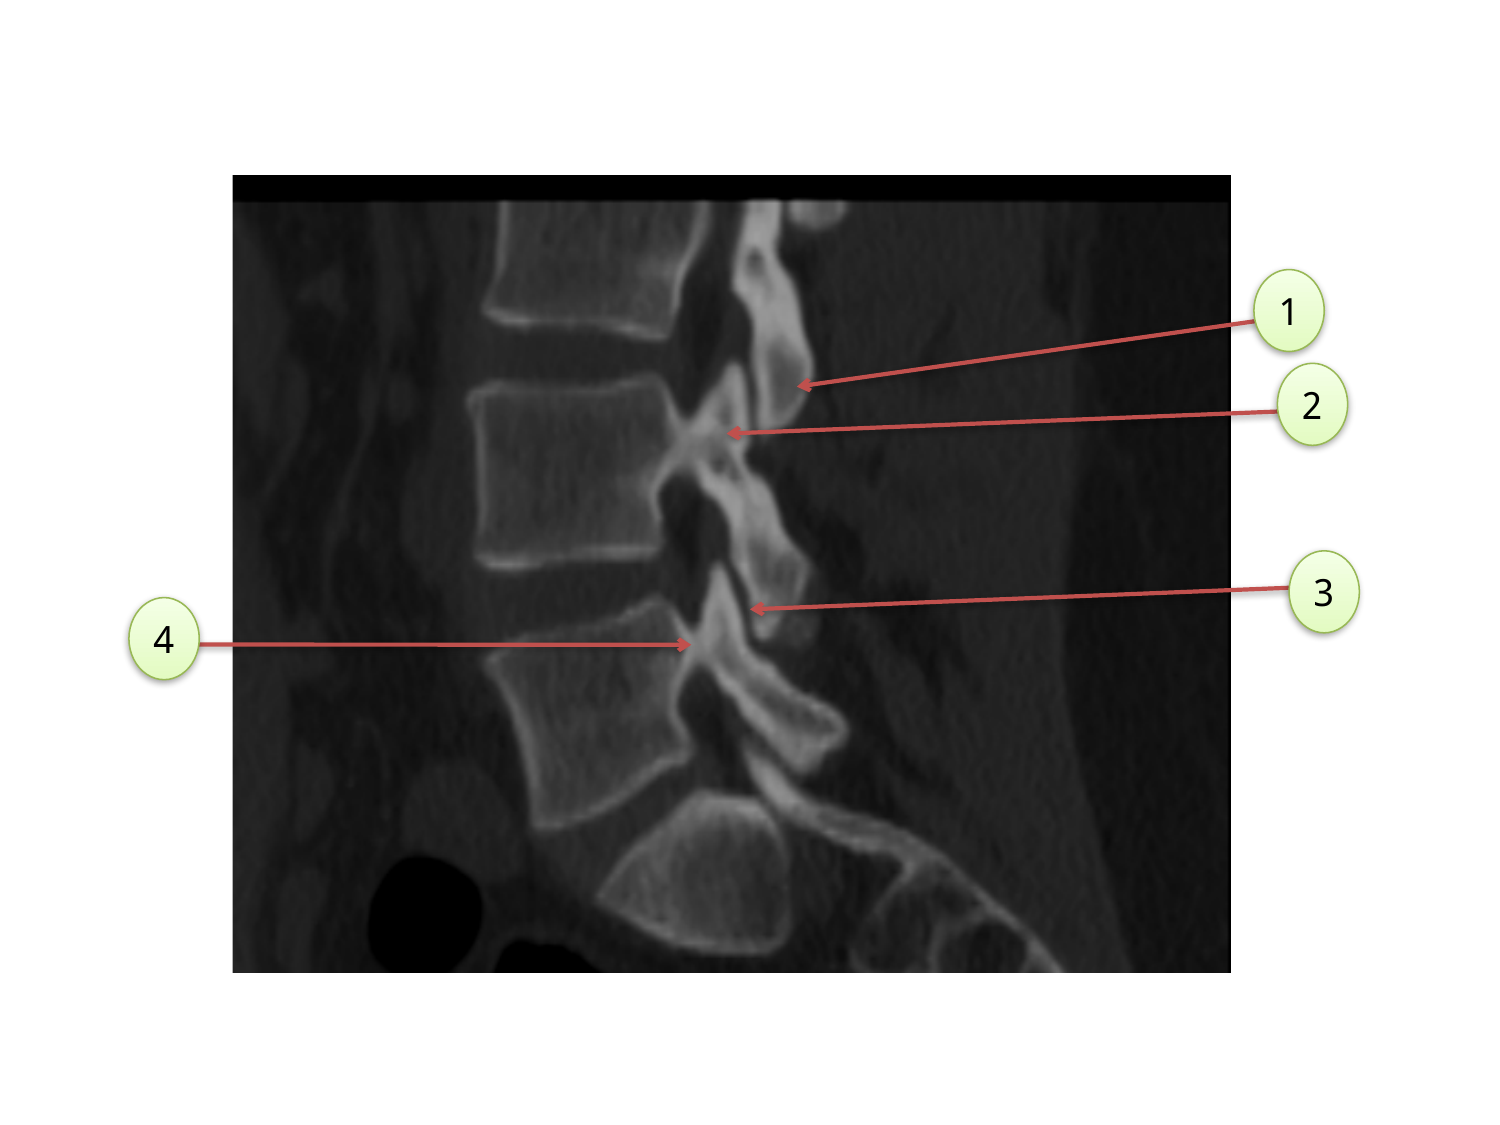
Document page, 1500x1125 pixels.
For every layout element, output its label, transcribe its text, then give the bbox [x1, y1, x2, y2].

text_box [796, 316, 1290, 387]
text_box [749, 585, 1337, 610]
text_box 1 [1253, 268, 1326, 352]
picture [232, 175, 1232, 973]
text_box 3 [1288, 550, 1361, 634]
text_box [726, 409, 1313, 434]
text_box 2 [1276, 362, 1349, 447]
text_box 4 [128, 596, 201, 681]
